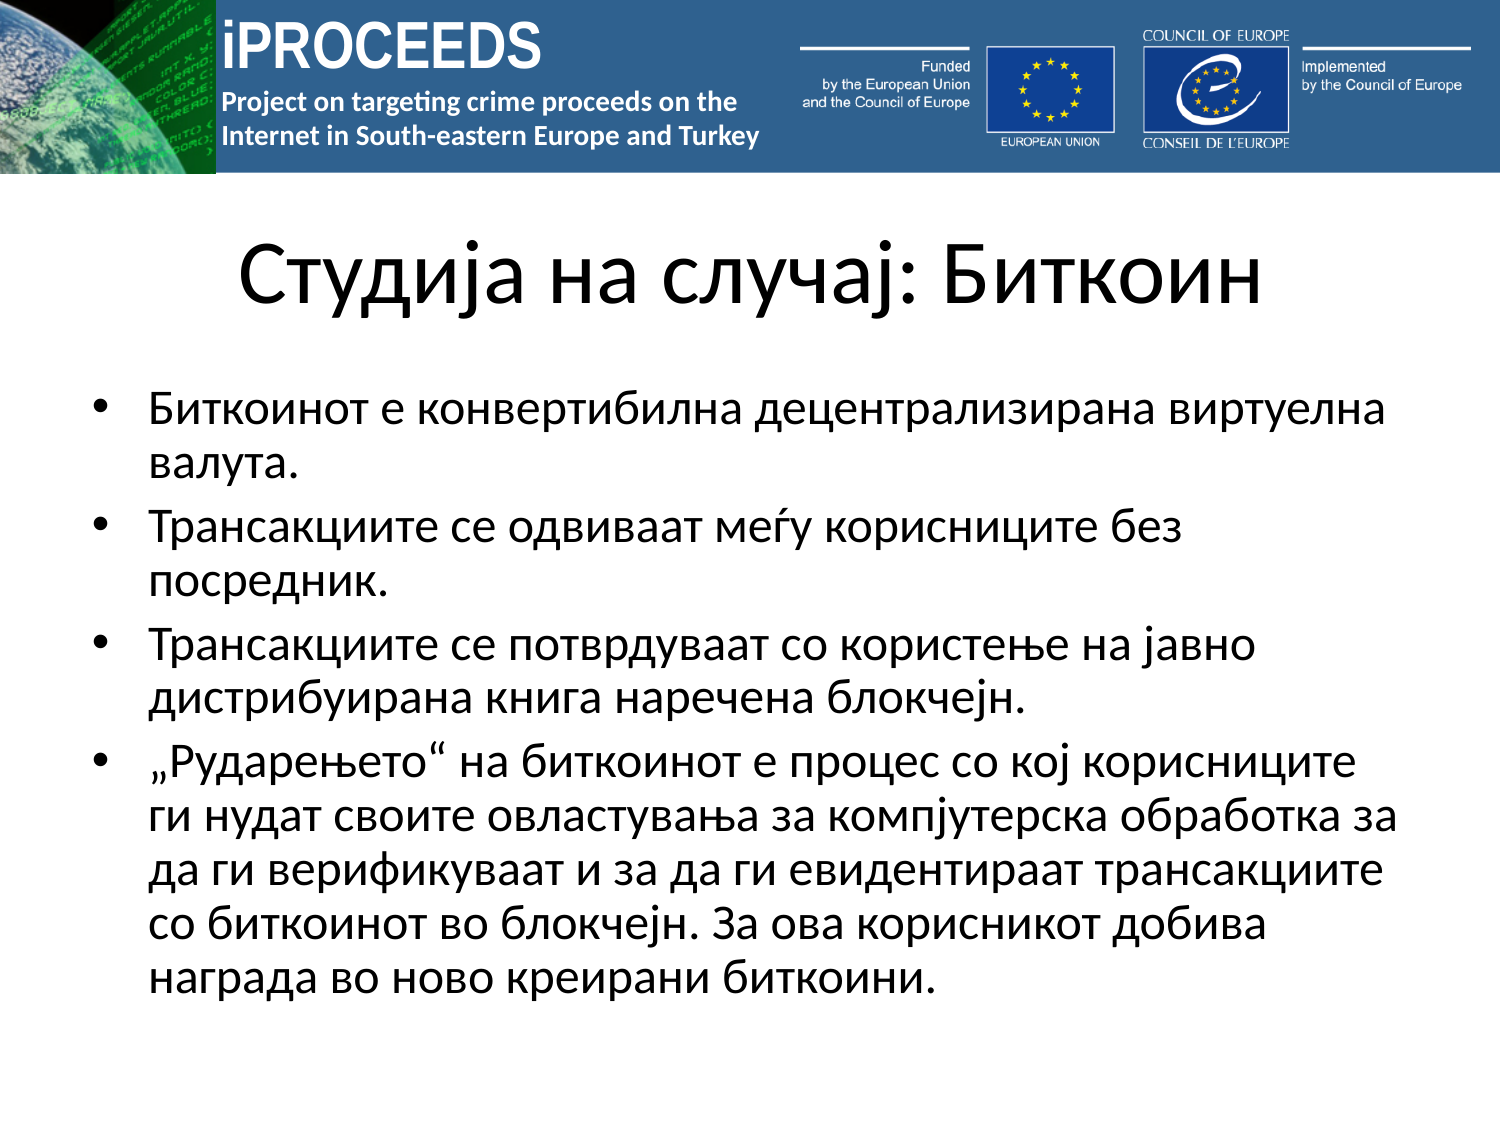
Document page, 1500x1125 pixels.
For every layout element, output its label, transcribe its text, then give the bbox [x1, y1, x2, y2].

picture [800, 30, 1471, 148]
picture [0, 0, 216, 174]
title Студија на случај: Биткоин [76, 172, 1427, 361]
list Биткоинот е конвертибилна децентрализирана виртуелна валута. Трансакциите се одвиваат меѓу корисниците без посредник. Трансакциите се потврдуваат со користење на јавно дистрибуирана книга наречена блокчејн. „Рударењето“ на биткоинот е процес со кој корисниците ги нудат своите овластувања за компјутерска обработка за да ги верификуваат и за да ги евидентираат трансакциите со биткоинот во блокчејн. За ова корисникот добива награда во ново креирани биткоини. [76, 373, 1427, 1017]
